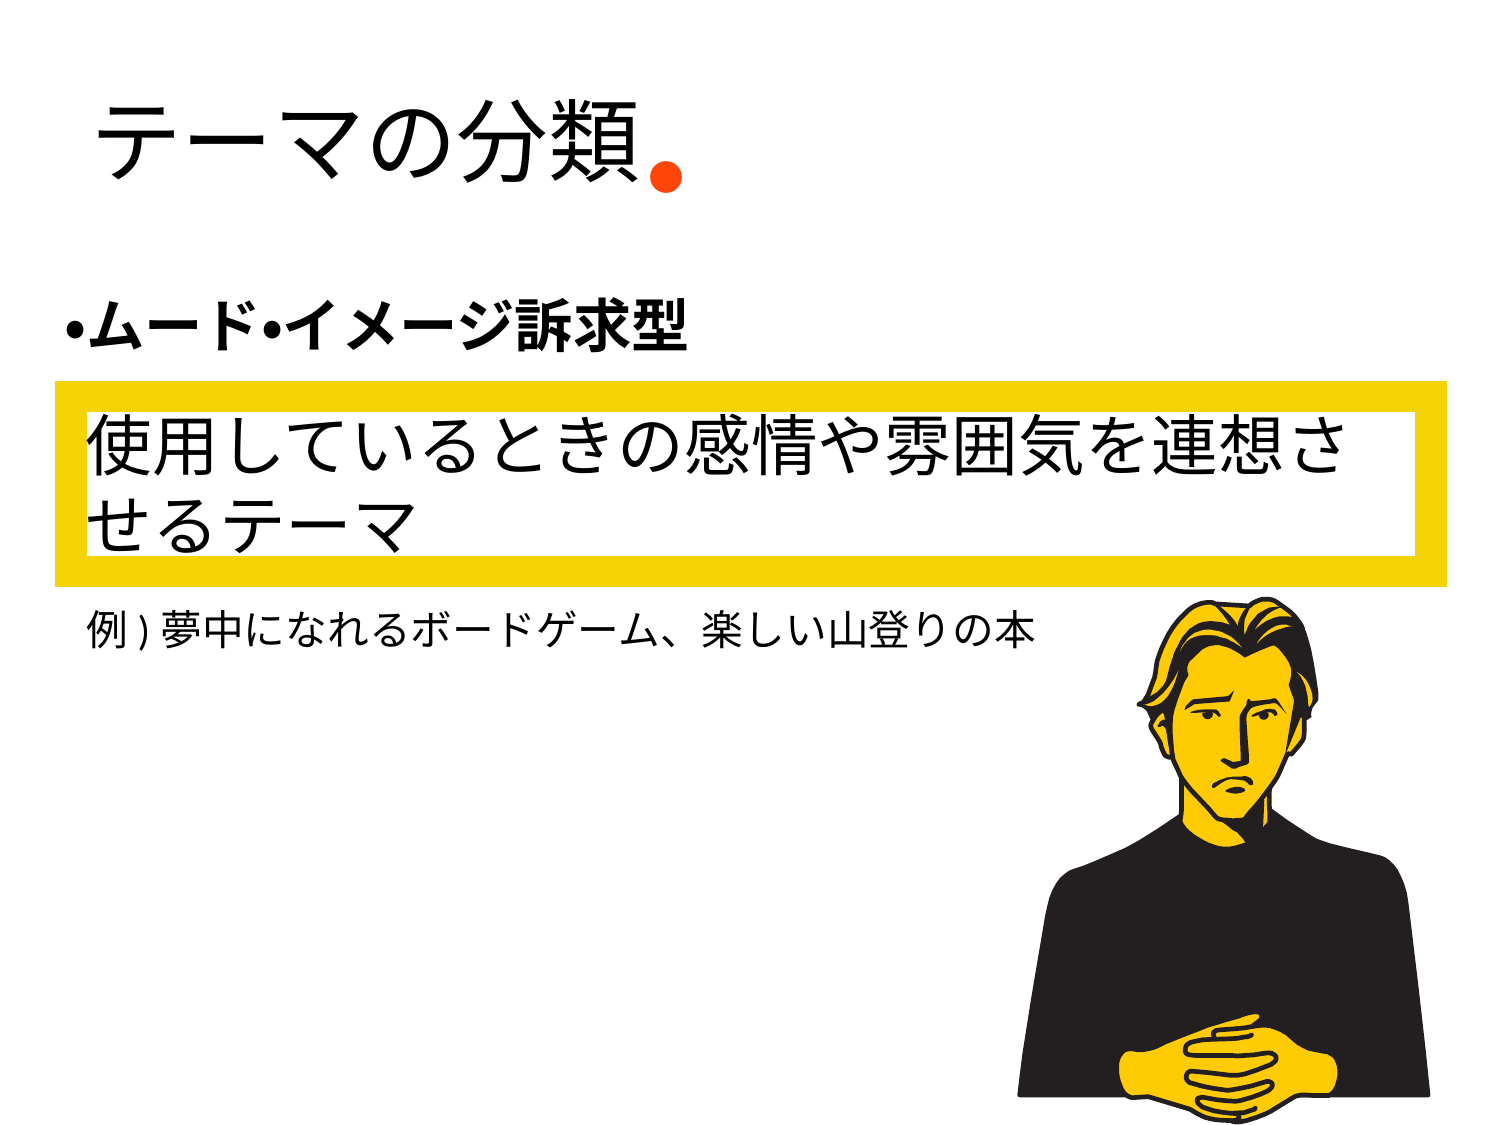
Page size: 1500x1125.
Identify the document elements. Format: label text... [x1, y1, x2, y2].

text_box 例)夢中になれるボードゲーム、楽しい山登りの本 [71, 596, 1014, 661]
text_box ・ [576, 76, 756, 272]
picture [1016, 595, 1432, 1125]
title テーマの分類 [75, 45, 1425, 233]
text_box ・ムード・イメージ訴求型 [49, 282, 705, 367]
text_box 使用しているときの感情や雰囲気を連想させるテーマ [71, 396, 1432, 572]
